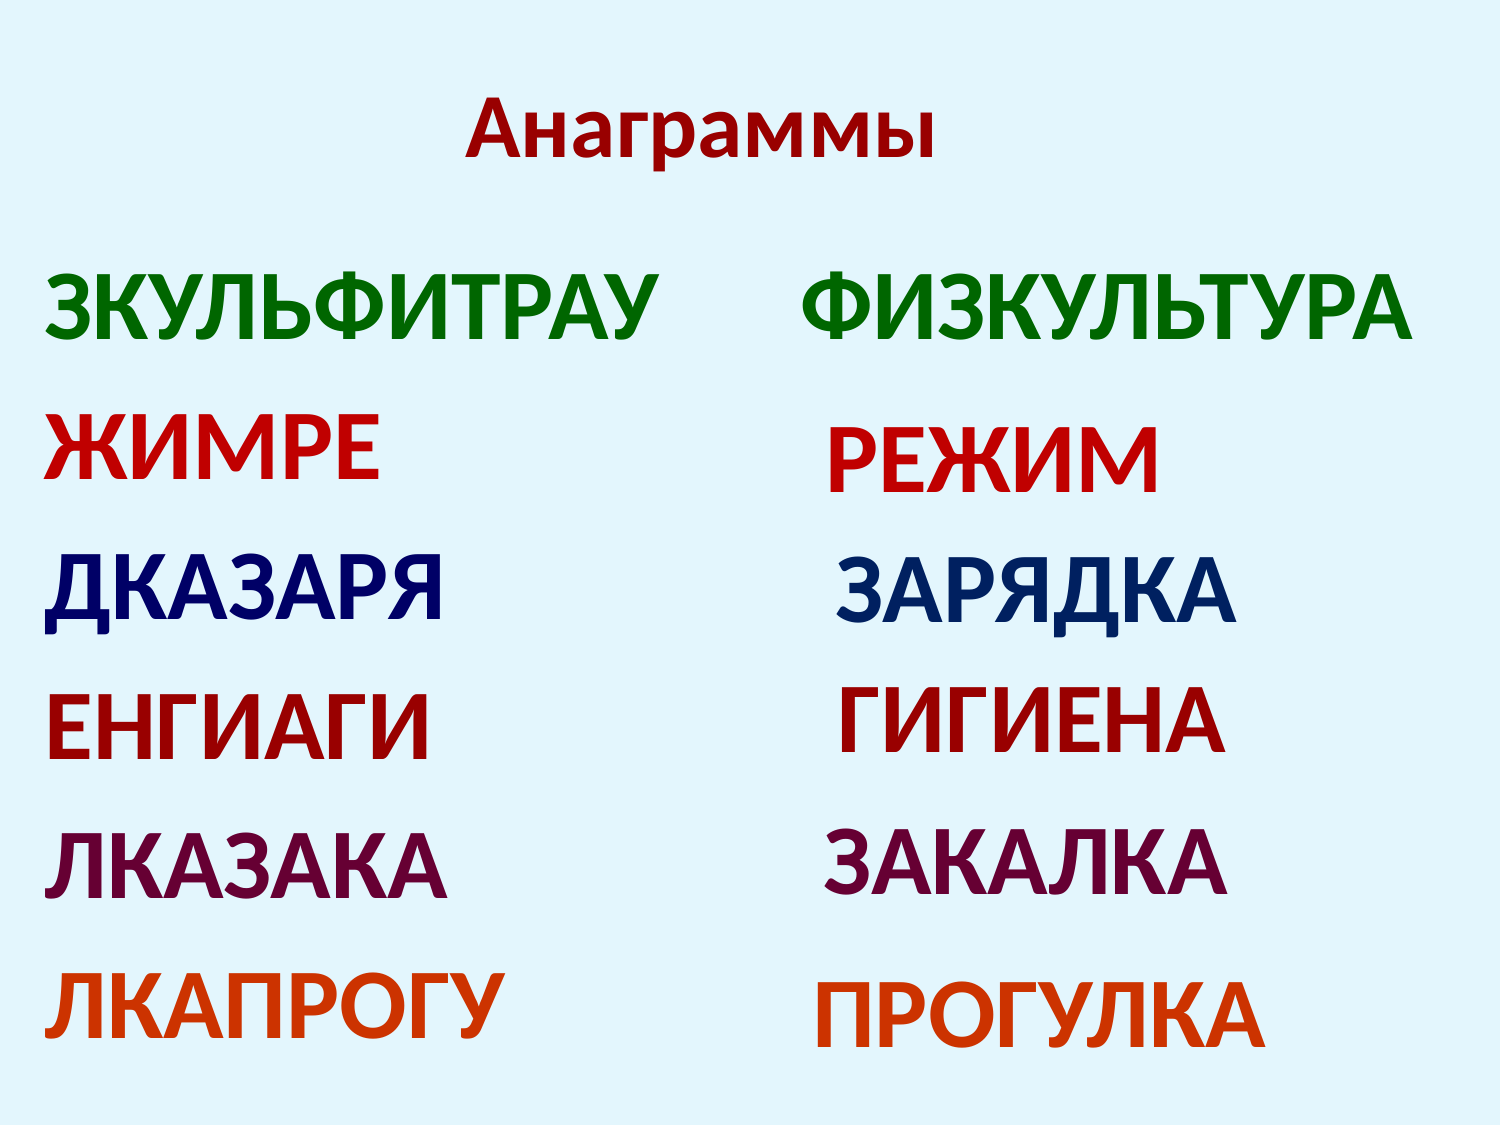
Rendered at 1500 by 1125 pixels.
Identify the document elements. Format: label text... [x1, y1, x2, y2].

text_box ЗАКАЛКА [808, 786, 1260, 922]
text_box РЕЖИМ [810, 385, 1179, 520]
title Анаграммы [64, 0, 1340, 242]
text_box ГИГИЕНА [822, 645, 1242, 780]
subtitle ЗКУЛЬФИТРАУ ЖИМРЕ ДКАЗАРЯ ЕНГИАГИ ЛКАЗАКА ЛКАПРОГУ [29, 231, 739, 1125]
text_box ЗАРЯДКА [820, 515, 1344, 650]
text_box ПРОГУЛКА [797, 940, 1362, 1076]
text_box ФИЗКУЛЬТУРА [785, 231, 1500, 367]
